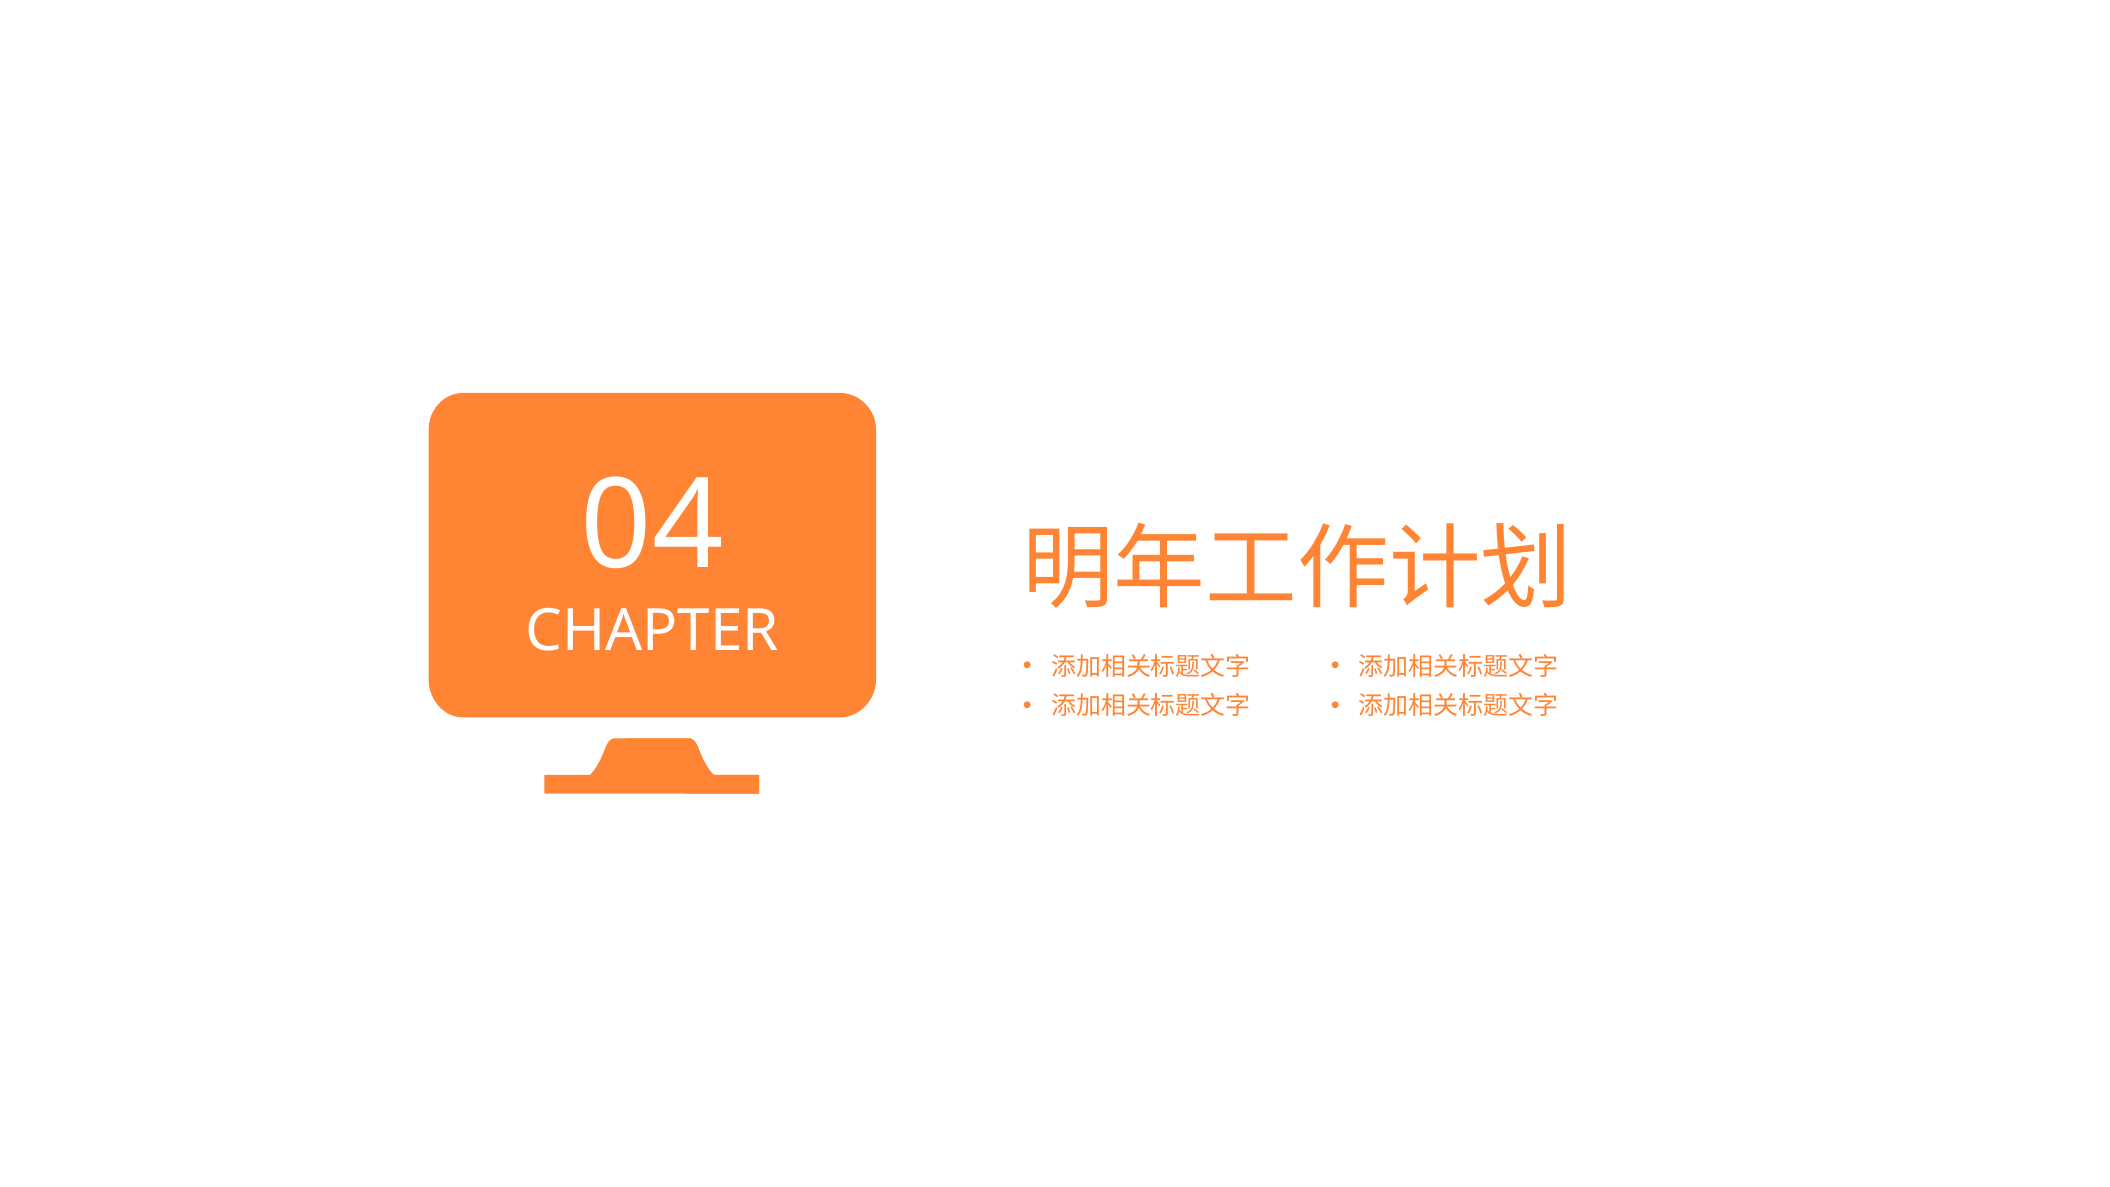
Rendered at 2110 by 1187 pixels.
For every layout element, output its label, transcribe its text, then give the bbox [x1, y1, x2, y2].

text_box 添加相关标题文字 [1008, 682, 1266, 727]
text_box 明年工作计划 [1022, 508, 1576, 620]
text_box 添加相关标题文字 [1316, 642, 1574, 682]
text_box 添加相关标题文字 [1316, 682, 1574, 727]
text_box 添加相关标题文字 [1008, 642, 1266, 682]
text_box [428, 392, 876, 794]
